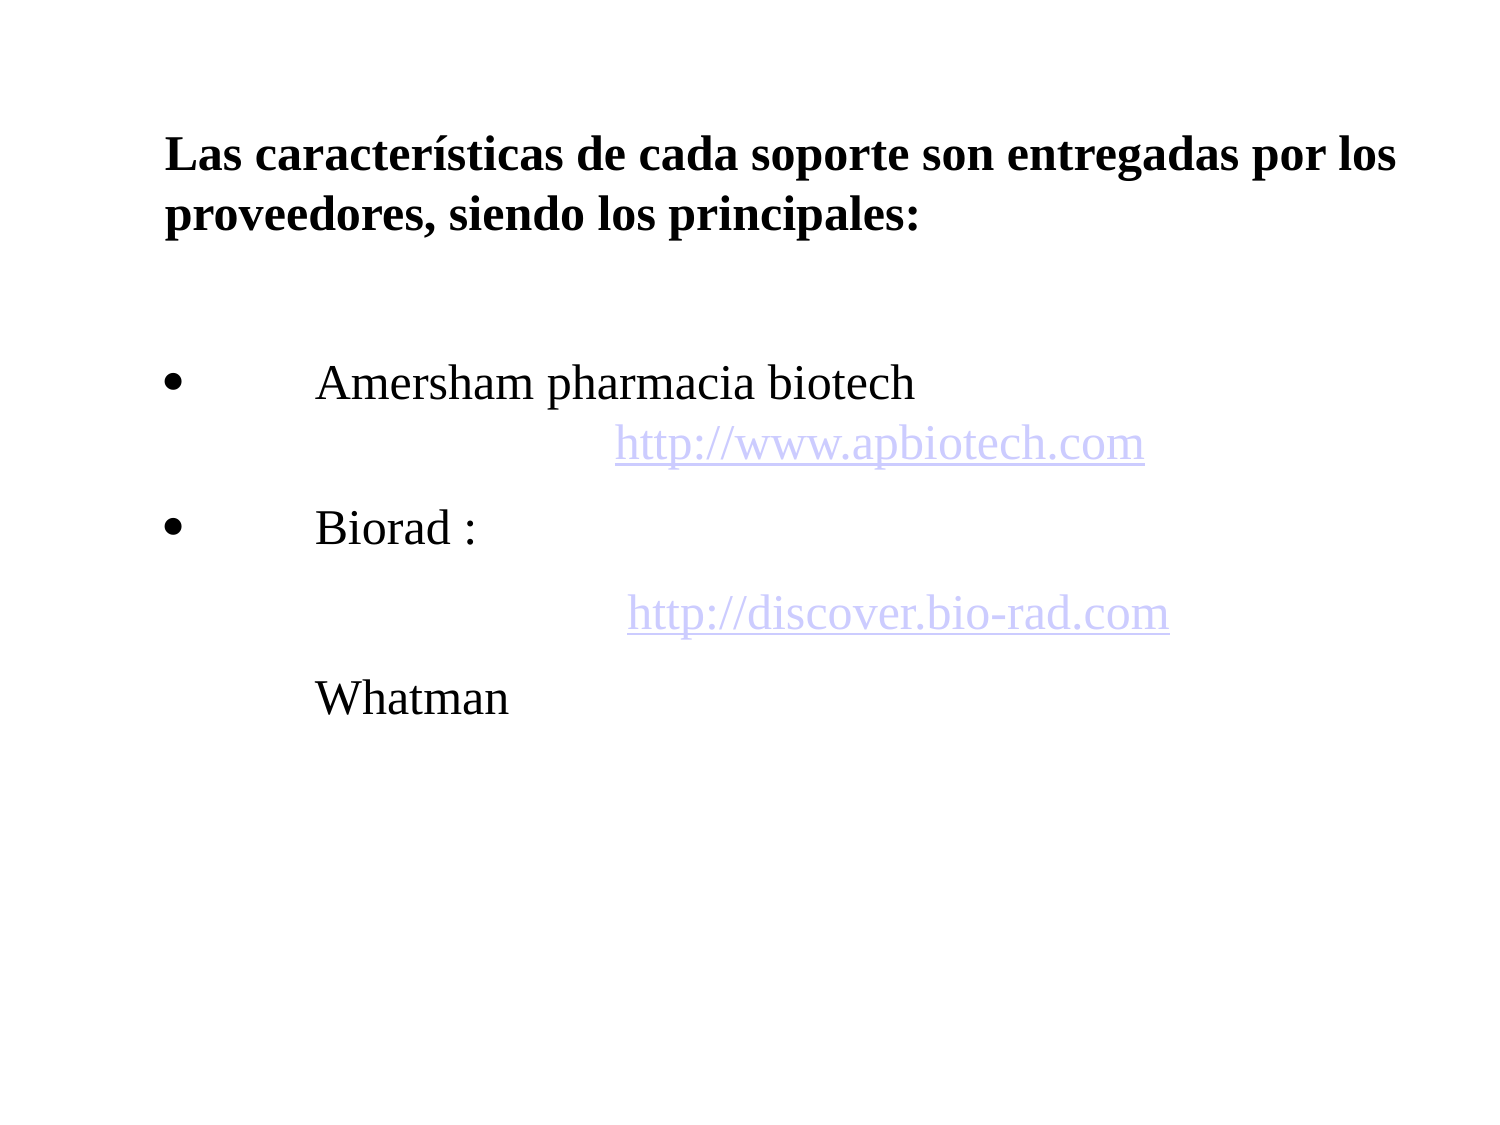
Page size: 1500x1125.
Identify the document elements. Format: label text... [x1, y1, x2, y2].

text_box Las características de cada soporte son entregadas por los proveedores, siendo los principales: · Amersham pharmacia biotech http://www.apbiotech.com · Biorad : http://discover.bio-rad.com Whatman [149, 112, 1425, 733]
